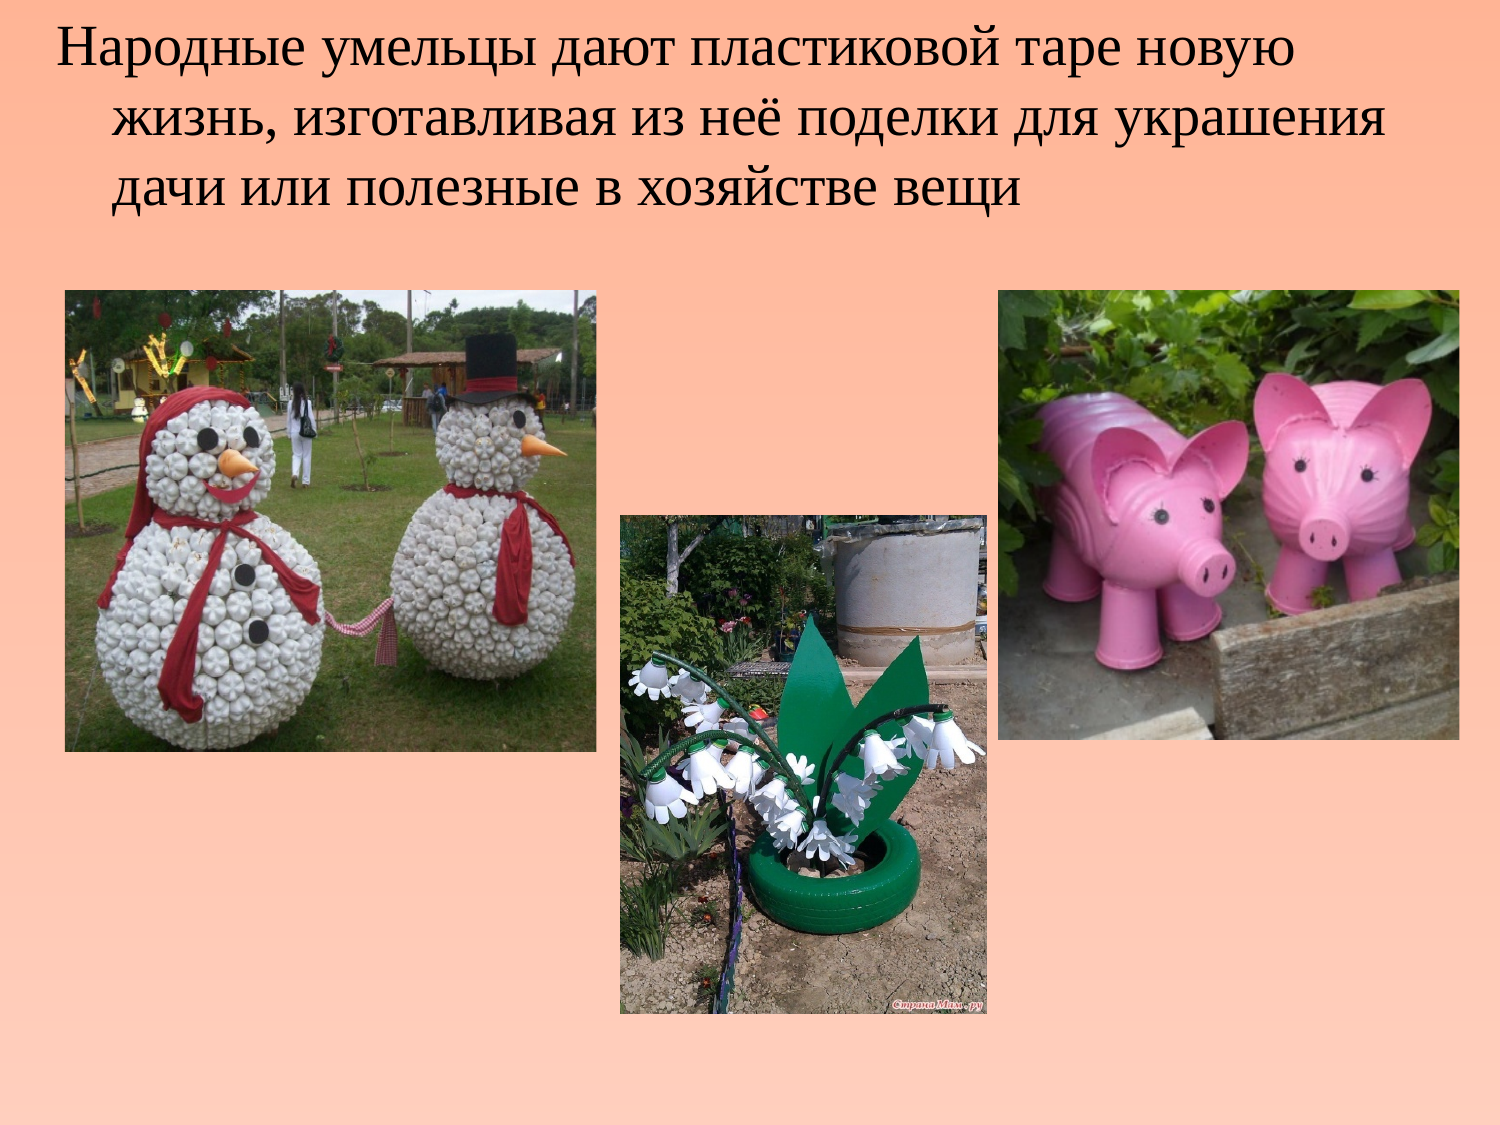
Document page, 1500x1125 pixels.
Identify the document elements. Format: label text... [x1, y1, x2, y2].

picture [997, 290, 1460, 740]
list Народные умельцы дают пластиковой таре новую жизнь, изготавливая из неё поделки для украшения дачи или полезные в хозяйстве вещи [41, 0, 1459, 244]
picture [64, 290, 597, 752]
picture [619, 514, 987, 1014]
